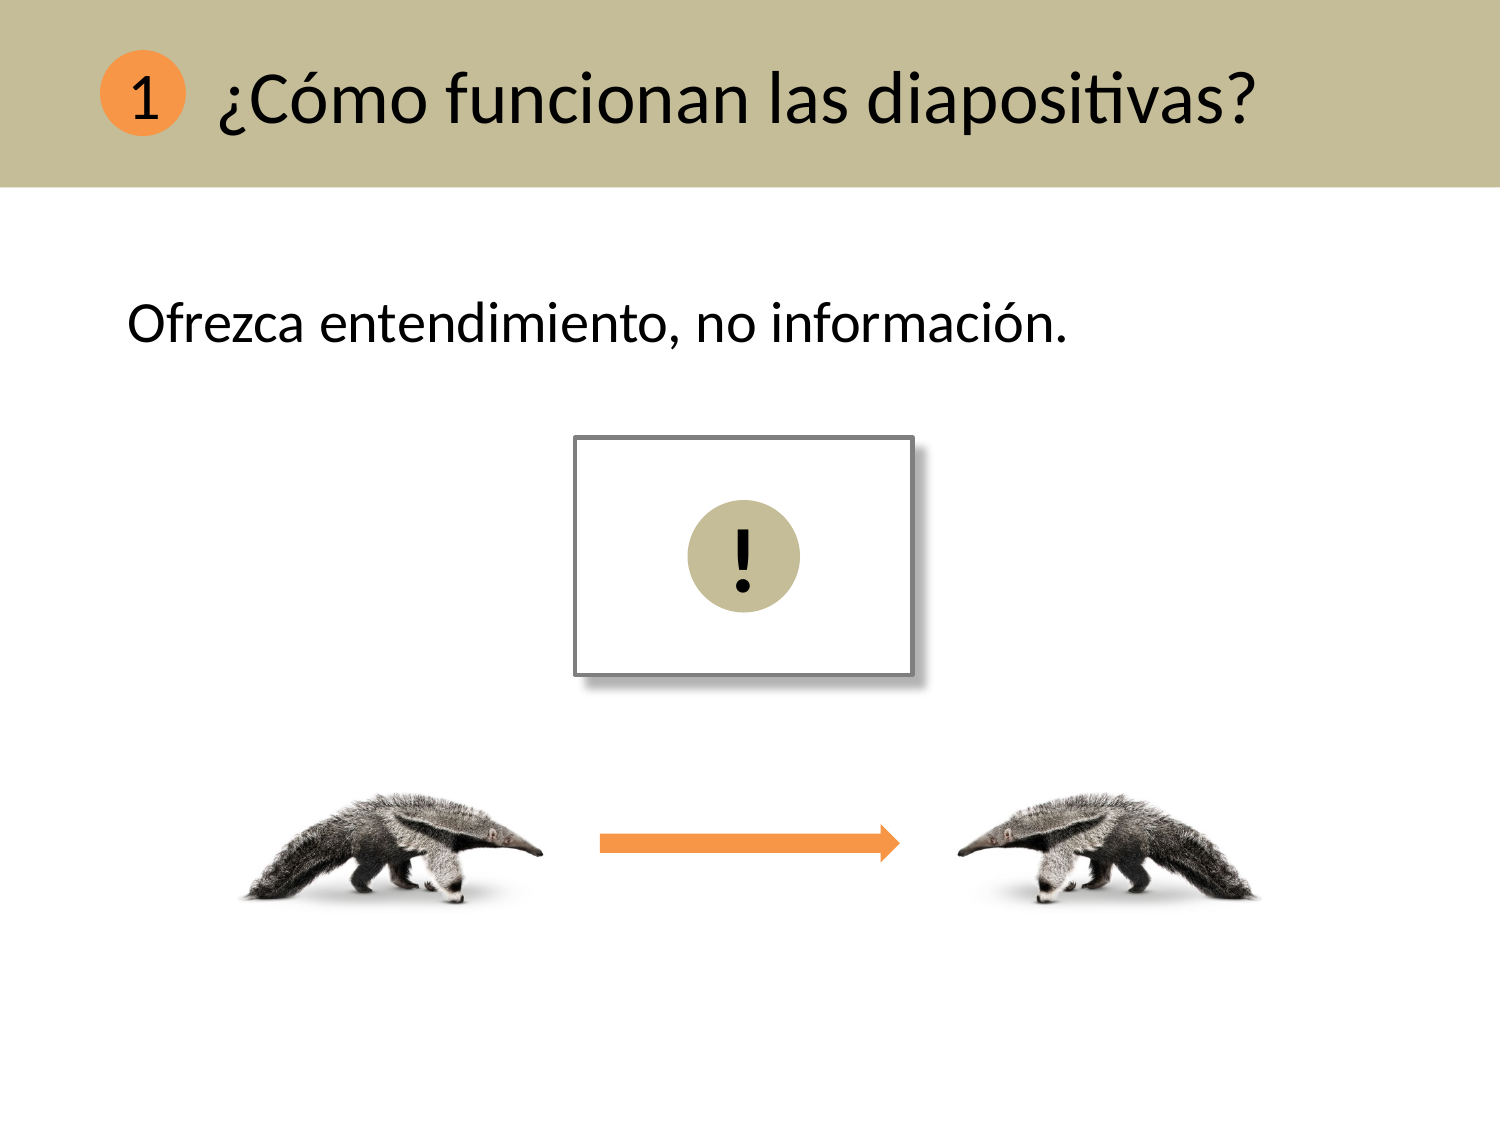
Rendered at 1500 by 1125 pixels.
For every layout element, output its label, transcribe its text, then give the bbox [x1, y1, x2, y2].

text_box 1 [99, 50, 186, 137]
text_box [599, 824, 900, 863]
text_box [0, 0, 1500, 188]
text_box ! [687, 500, 801, 613]
text_box [575, 437, 913, 675]
picture [237, 787, 551, 915]
picture [949, 787, 1263, 915]
text_box ¿Cómo funcionan las diapositivas? [199, 40, 1321, 147]
text_box Ofrezca entendimiento, no información. [112, 276, 1475, 363]
